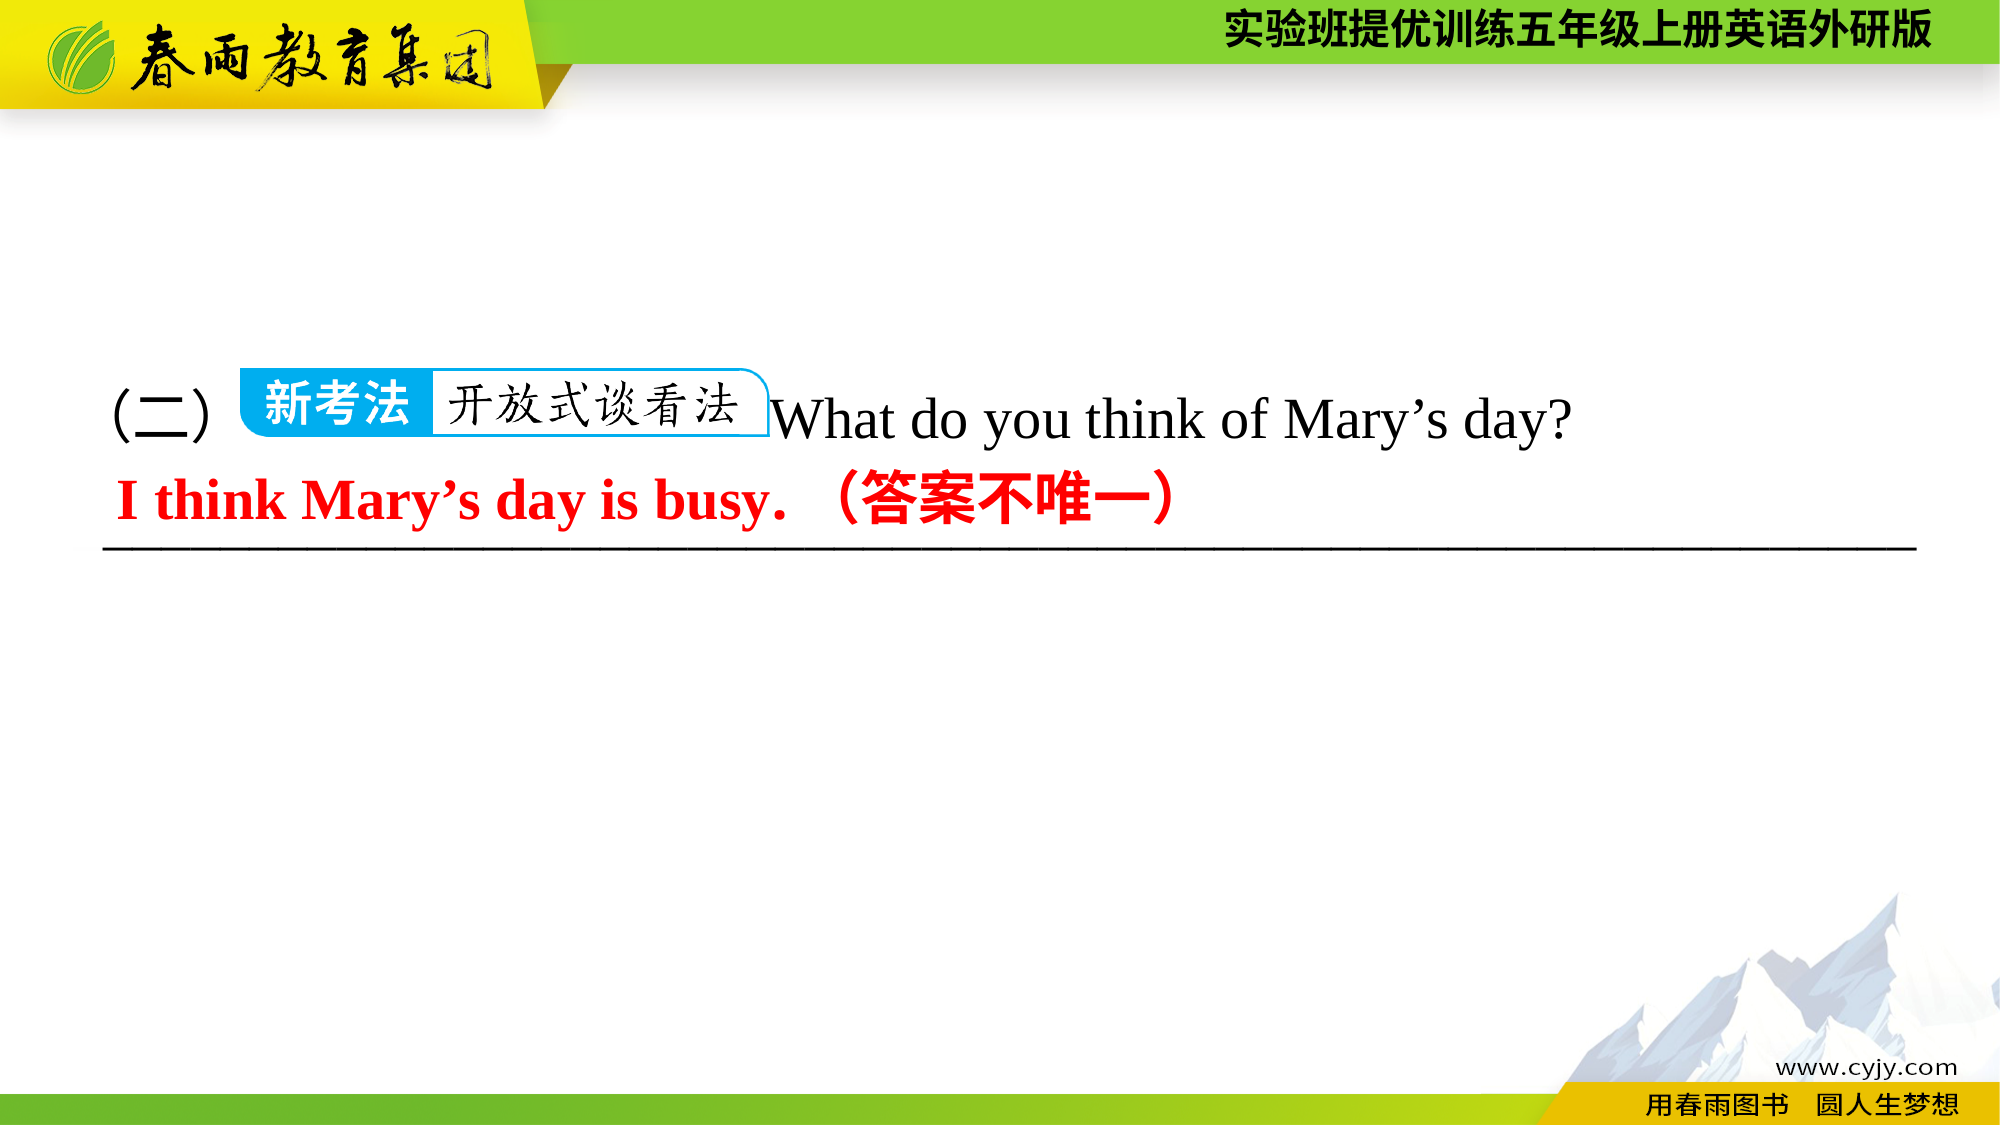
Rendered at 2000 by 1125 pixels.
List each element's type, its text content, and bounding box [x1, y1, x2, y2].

text_box I think Mary’s day is busy.（答案不唯一） [102, 454, 1417, 539]
list （二） What do you think of Mary’s day? _______________________________________________________________ [59, 338, 1944, 566]
picture [0, 0, 2000, 1125]
